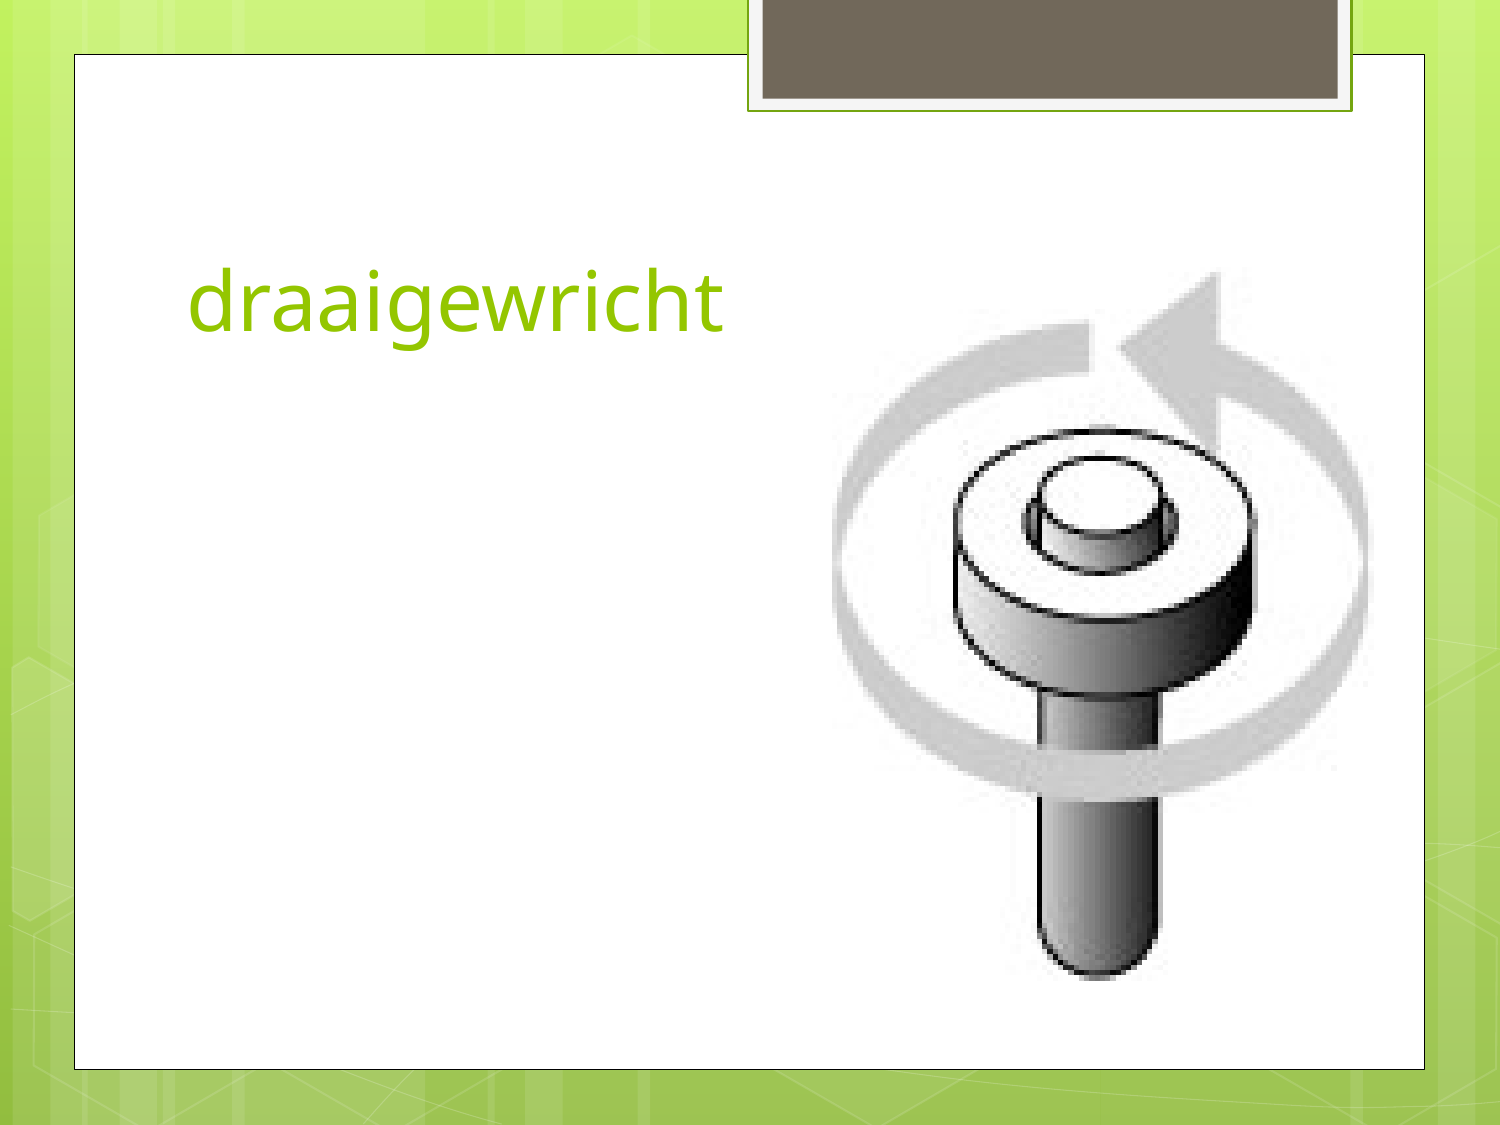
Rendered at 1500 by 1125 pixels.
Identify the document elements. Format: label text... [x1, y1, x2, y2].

title draaigewricht [171, 168, 1324, 357]
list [832, 266, 1374, 982]
